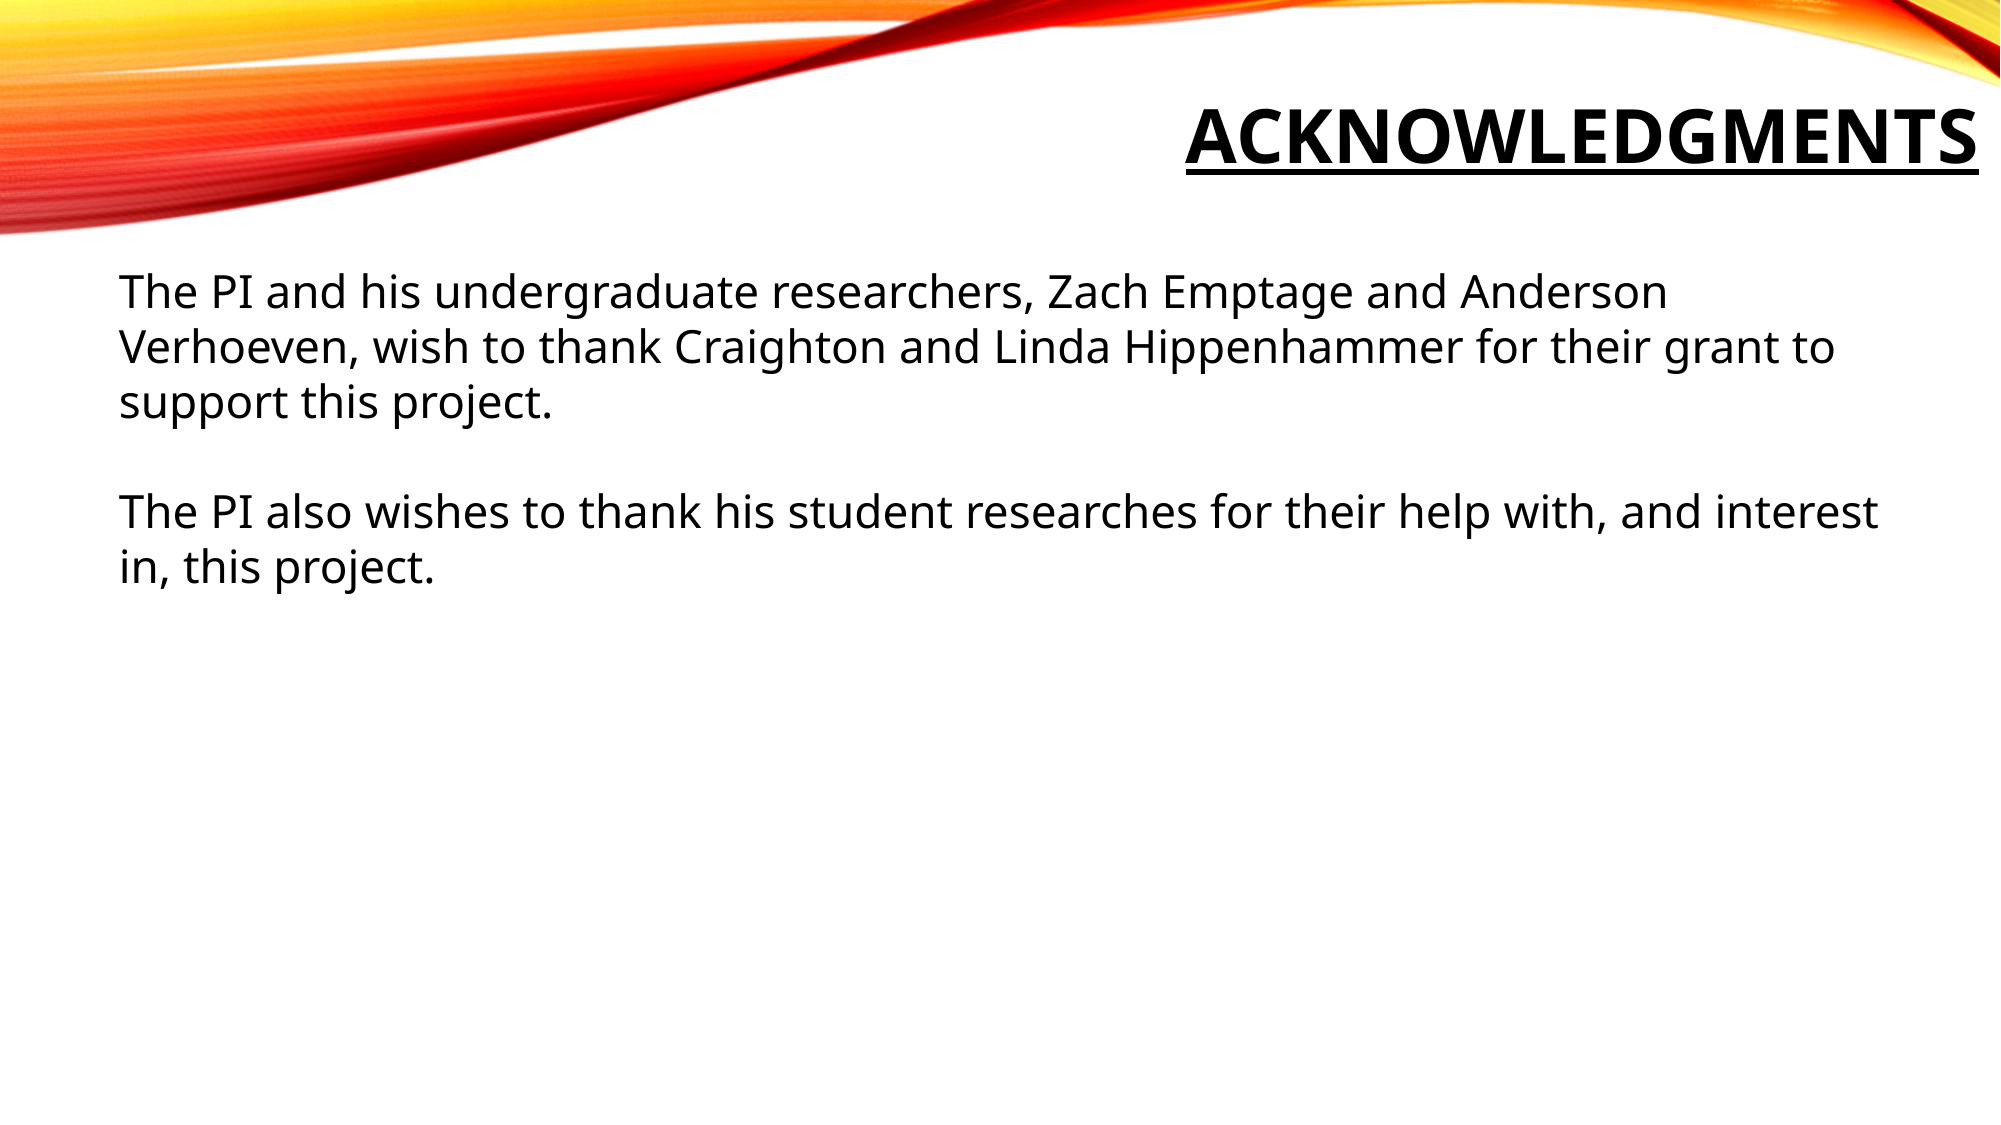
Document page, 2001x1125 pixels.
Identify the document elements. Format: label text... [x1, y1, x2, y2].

text_box ACKNOWLEDGMENTS [406, 91, 1994, 304]
picture [0, 0, 2000, 237]
text_box The PI and his undergraduate researchers, Zach Emptage and Anderson Verhoeven, wish to thank Craighton and Linda Hippenhammer for their grant to support this project. The PI also wishes to thank his student researches for their help with, and interest in, this project. [104, 254, 1900, 600]
